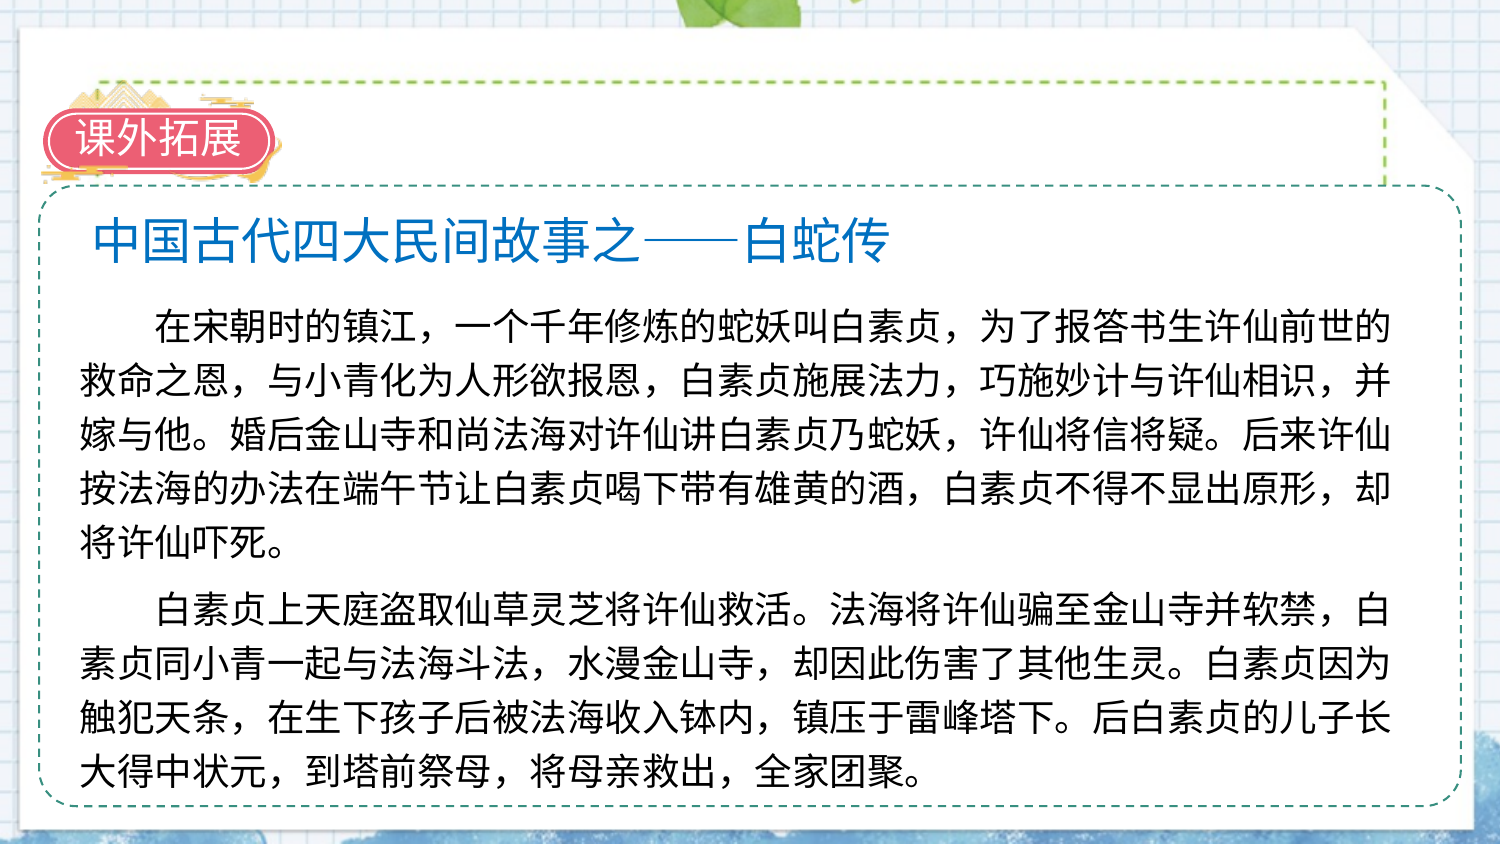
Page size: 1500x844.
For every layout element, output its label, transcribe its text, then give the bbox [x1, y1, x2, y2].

text_box 在宋朝时的镇江，一个千年修炼的蛇妖叫白素贞，为了报答书生许仙前世的救命之恩，与小青化为人形欲报恩，白素贞施展法力，巧施妙计与许仙相识，并嫁与他。婚后金山寺和尚法海对许仙讲白素贞乃蛇妖，许仙将信将疑。后来许仙按法海的办法在端午节让白素贞喝下带有雄黄的酒，白素贞不得不显出原形，却将许仙吓死。 白素贞上天庭盗取仙草灵芝将许仙救活。法海将许仙骗至金山寺并软禁，白素贞同小青一起与法海斗法，水漫金山寺，却因此伤害了其他生灵。白素贞因为触犯天条，在生下孩子后被法海收入钵内，镇压于雷峰塔下。后白素贞的儿子长大得中状元，到塔前祭母，将母亲救出，全家团聚。 [64, 286, 1436, 689]
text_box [41, 80, 282, 184]
text_box 中国古代四大民间故事之——白蛇传 [76, 201, 1353, 287]
text_box [38, 184, 1462, 808]
picture [0, 0, 1500, 844]
